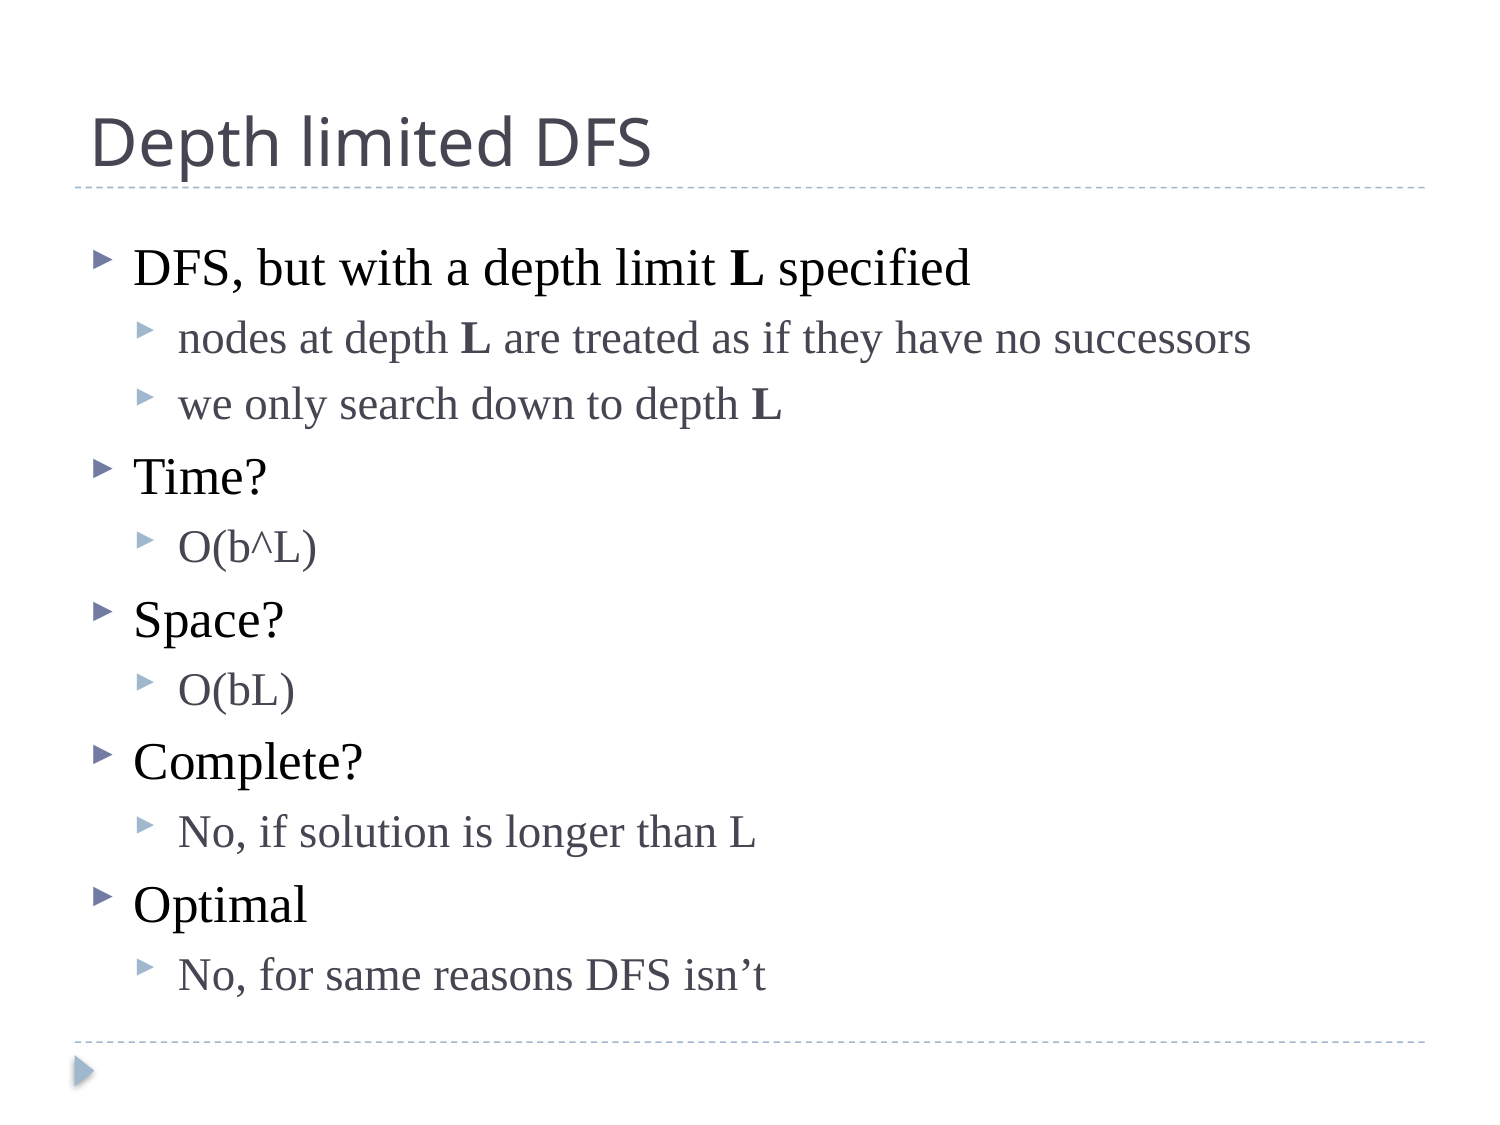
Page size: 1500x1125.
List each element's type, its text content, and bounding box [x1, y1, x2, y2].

list DFS, but with a depth limit L specified nodes at depth L are treated as if they have no successors we only search down to depth L Time? O(b^L) Space? O(bL) Complete? No, if solution is longer than L Optimal No, for same reasons DFS isn’t [75, 224, 1425, 1010]
title Depth limited DFS [75, 24, 1425, 188]
